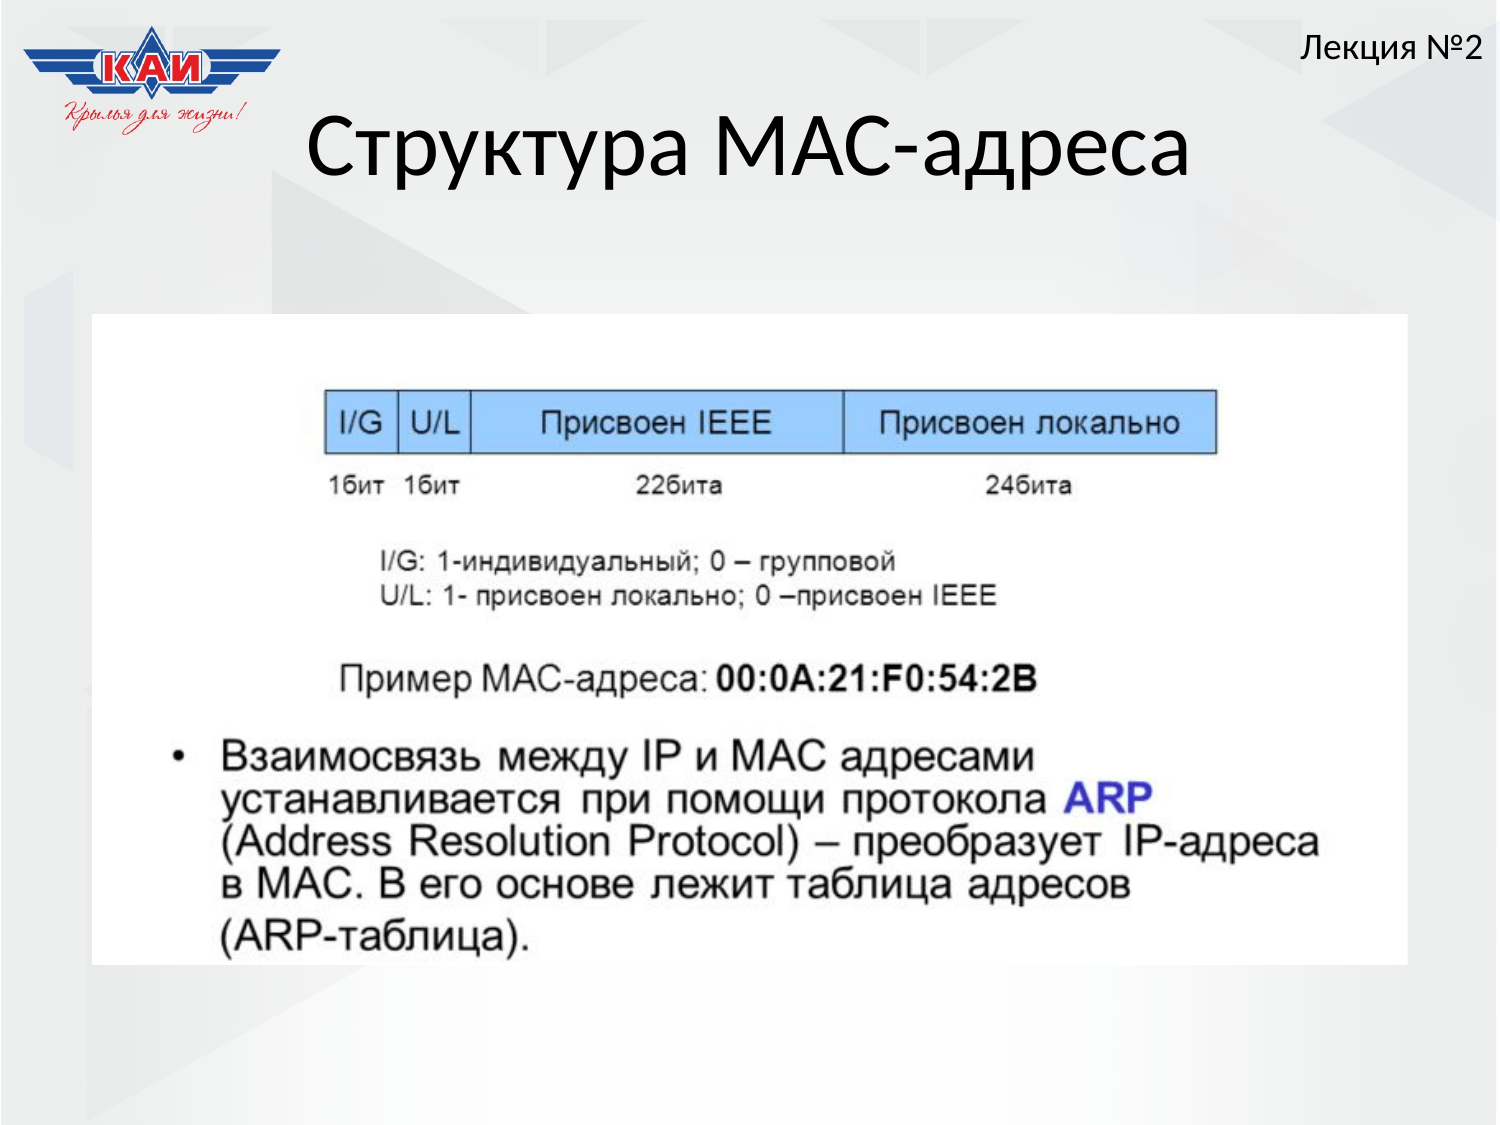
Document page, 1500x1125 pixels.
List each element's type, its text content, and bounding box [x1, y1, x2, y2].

text_box Лекция №2 [1285, 14, 1499, 75]
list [91, 314, 1408, 965]
title Структура MAC-адреса [75, 45, 1425, 233]
picture [0, 0, 1500, 1125]
